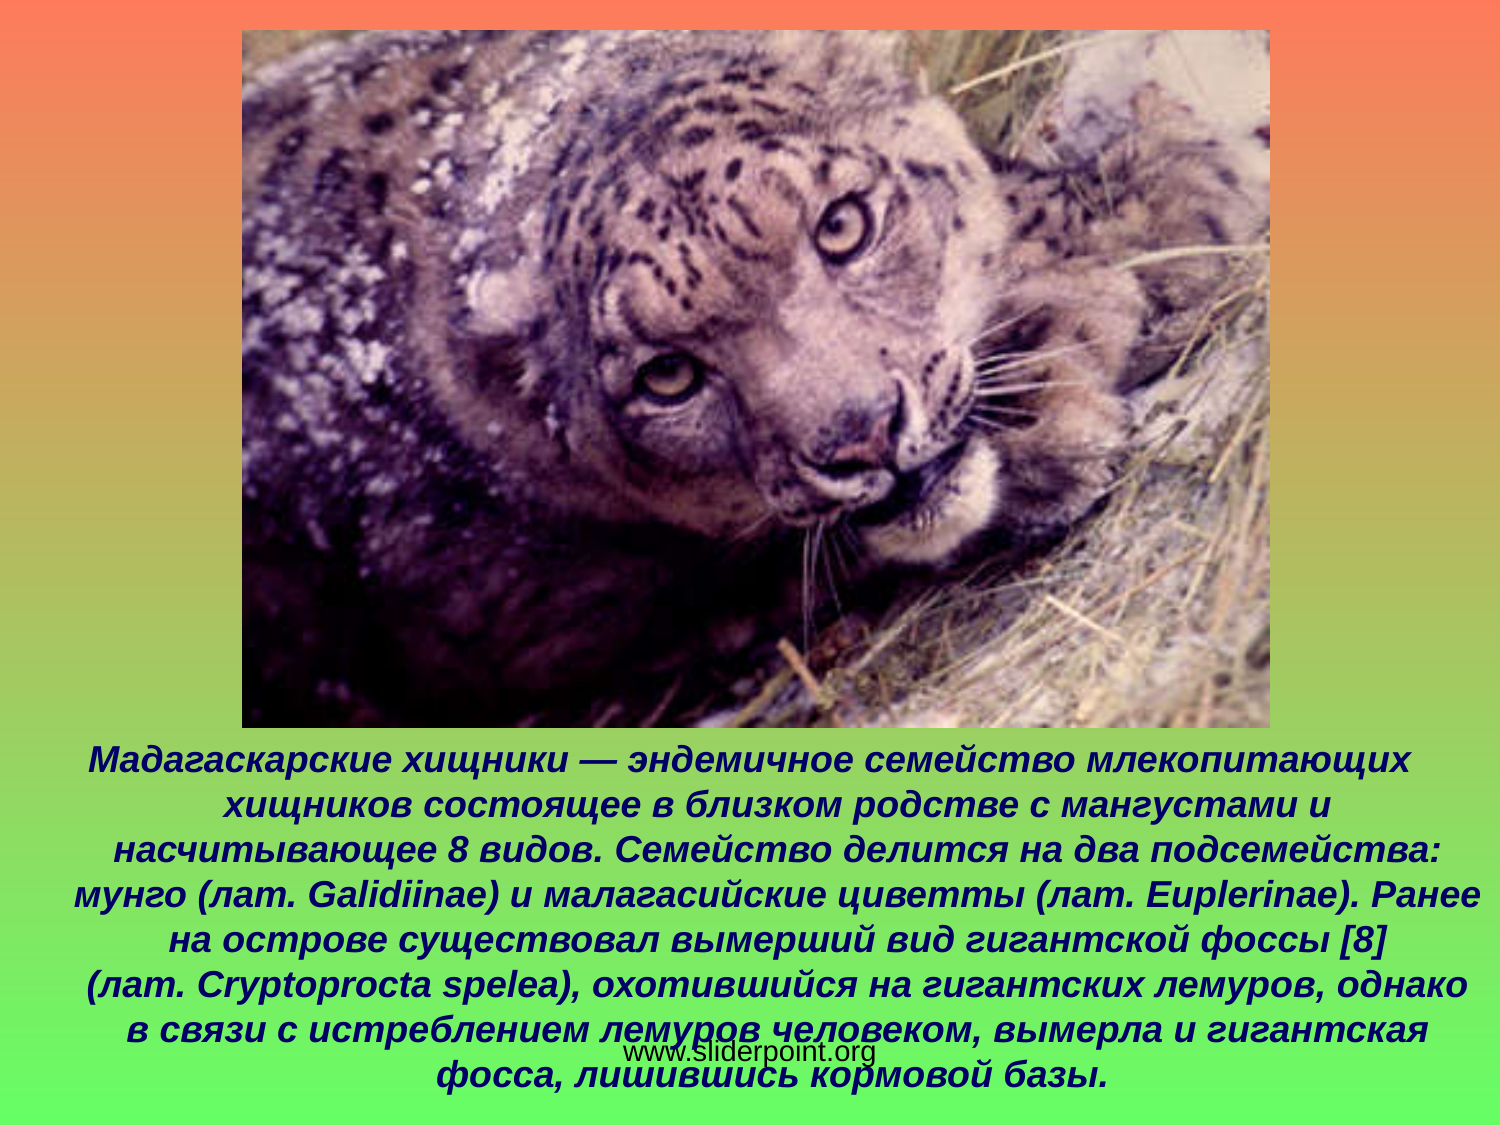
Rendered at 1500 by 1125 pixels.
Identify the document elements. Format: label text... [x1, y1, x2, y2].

footer www.sliderpoint.org [512, 1024, 988, 1103]
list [241, 30, 1271, 728]
list Мадагаскарские хищники — эндемичное семейство млекопитающих хищников состоящее в близком родстве с мангустами и насчитывающее 8 видов. Семейство делится на два подсемейства: мунго (лат. Galidiinae) и малагасийские циветты (лат. Euplerinae). Ранее на острове существовал вымерший вид гигантской фоссы [8] (лат. Cryptoprocta spelea), охотившийся на гигантских лемуров, однако в связи с истреблением лемуров человеком, вымерла и гигантская фосса, лишившись кормовой базы. [0, 727, 1500, 1125]
